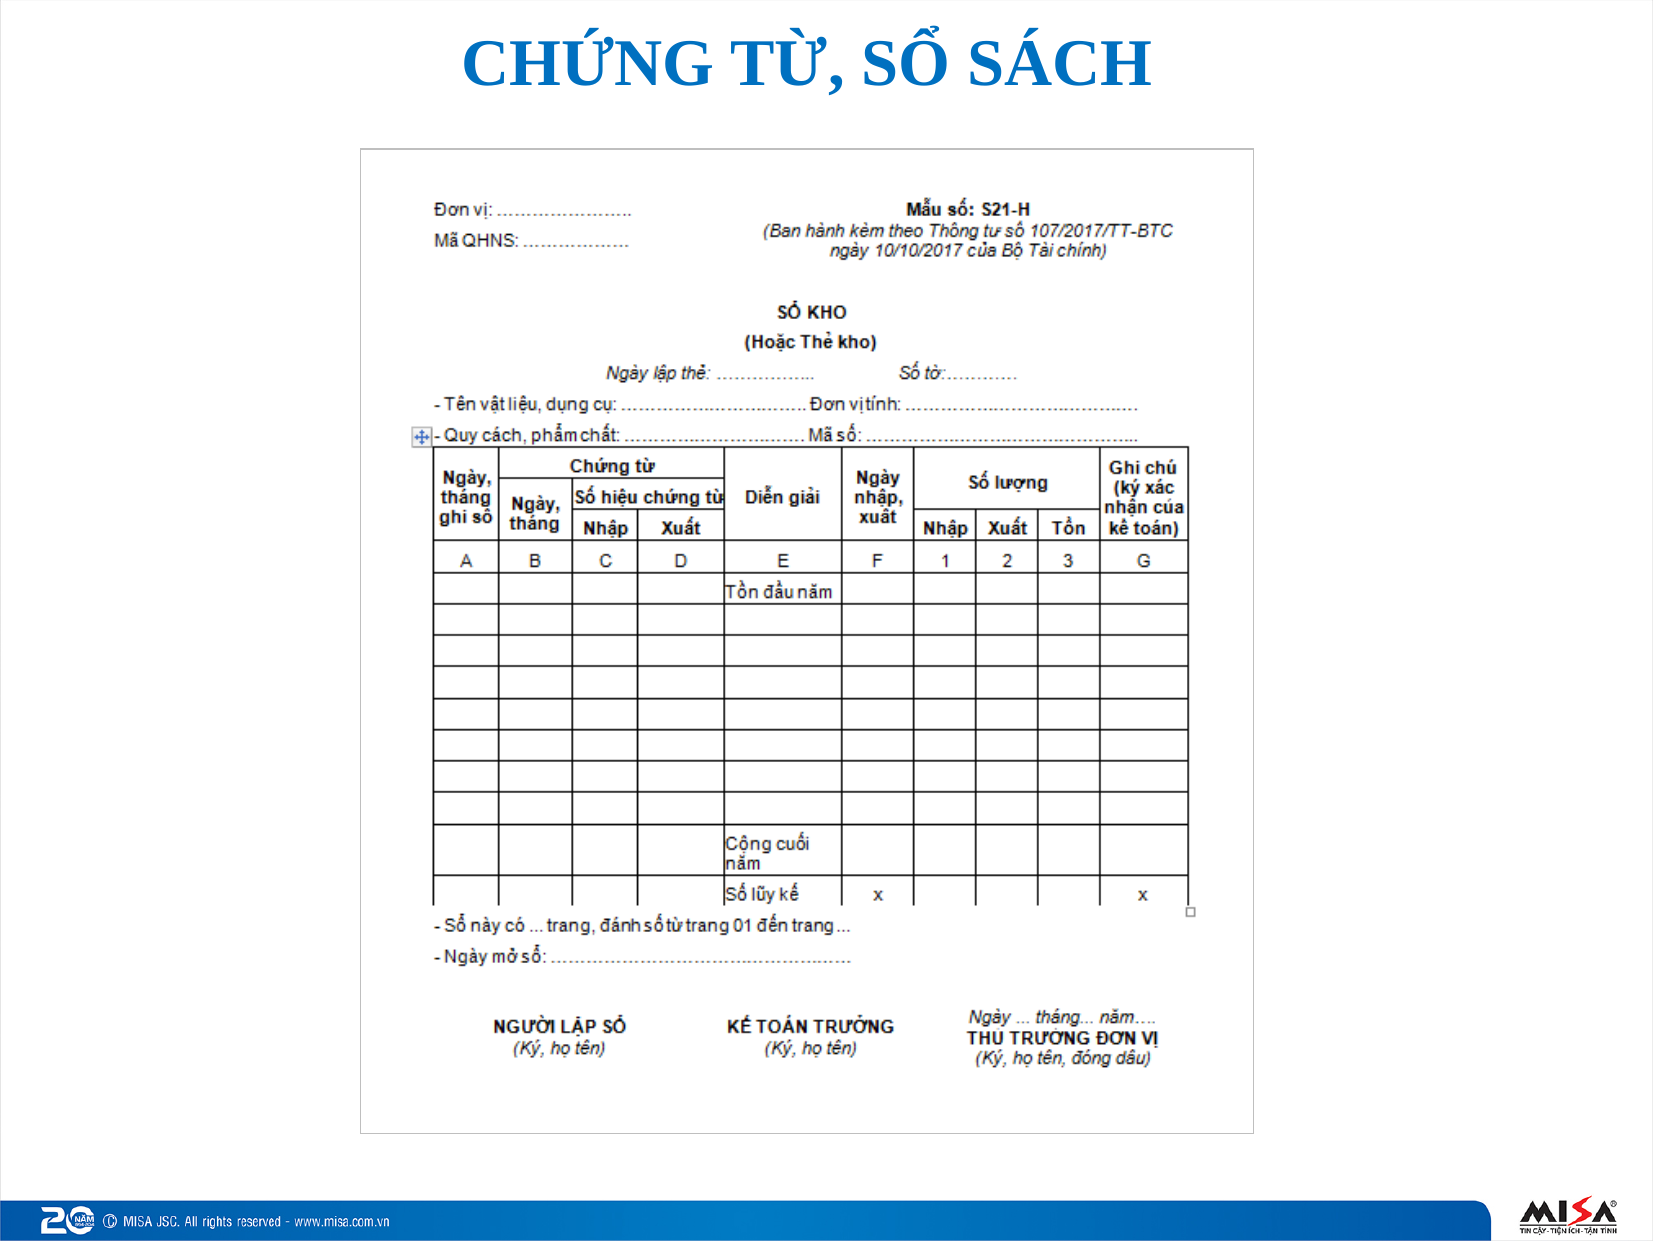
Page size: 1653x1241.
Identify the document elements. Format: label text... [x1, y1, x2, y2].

title CHỨNG TỪ, SỔ SÁCH [63, 5, 1551, 121]
picture [0, 0, 1653, 1241]
